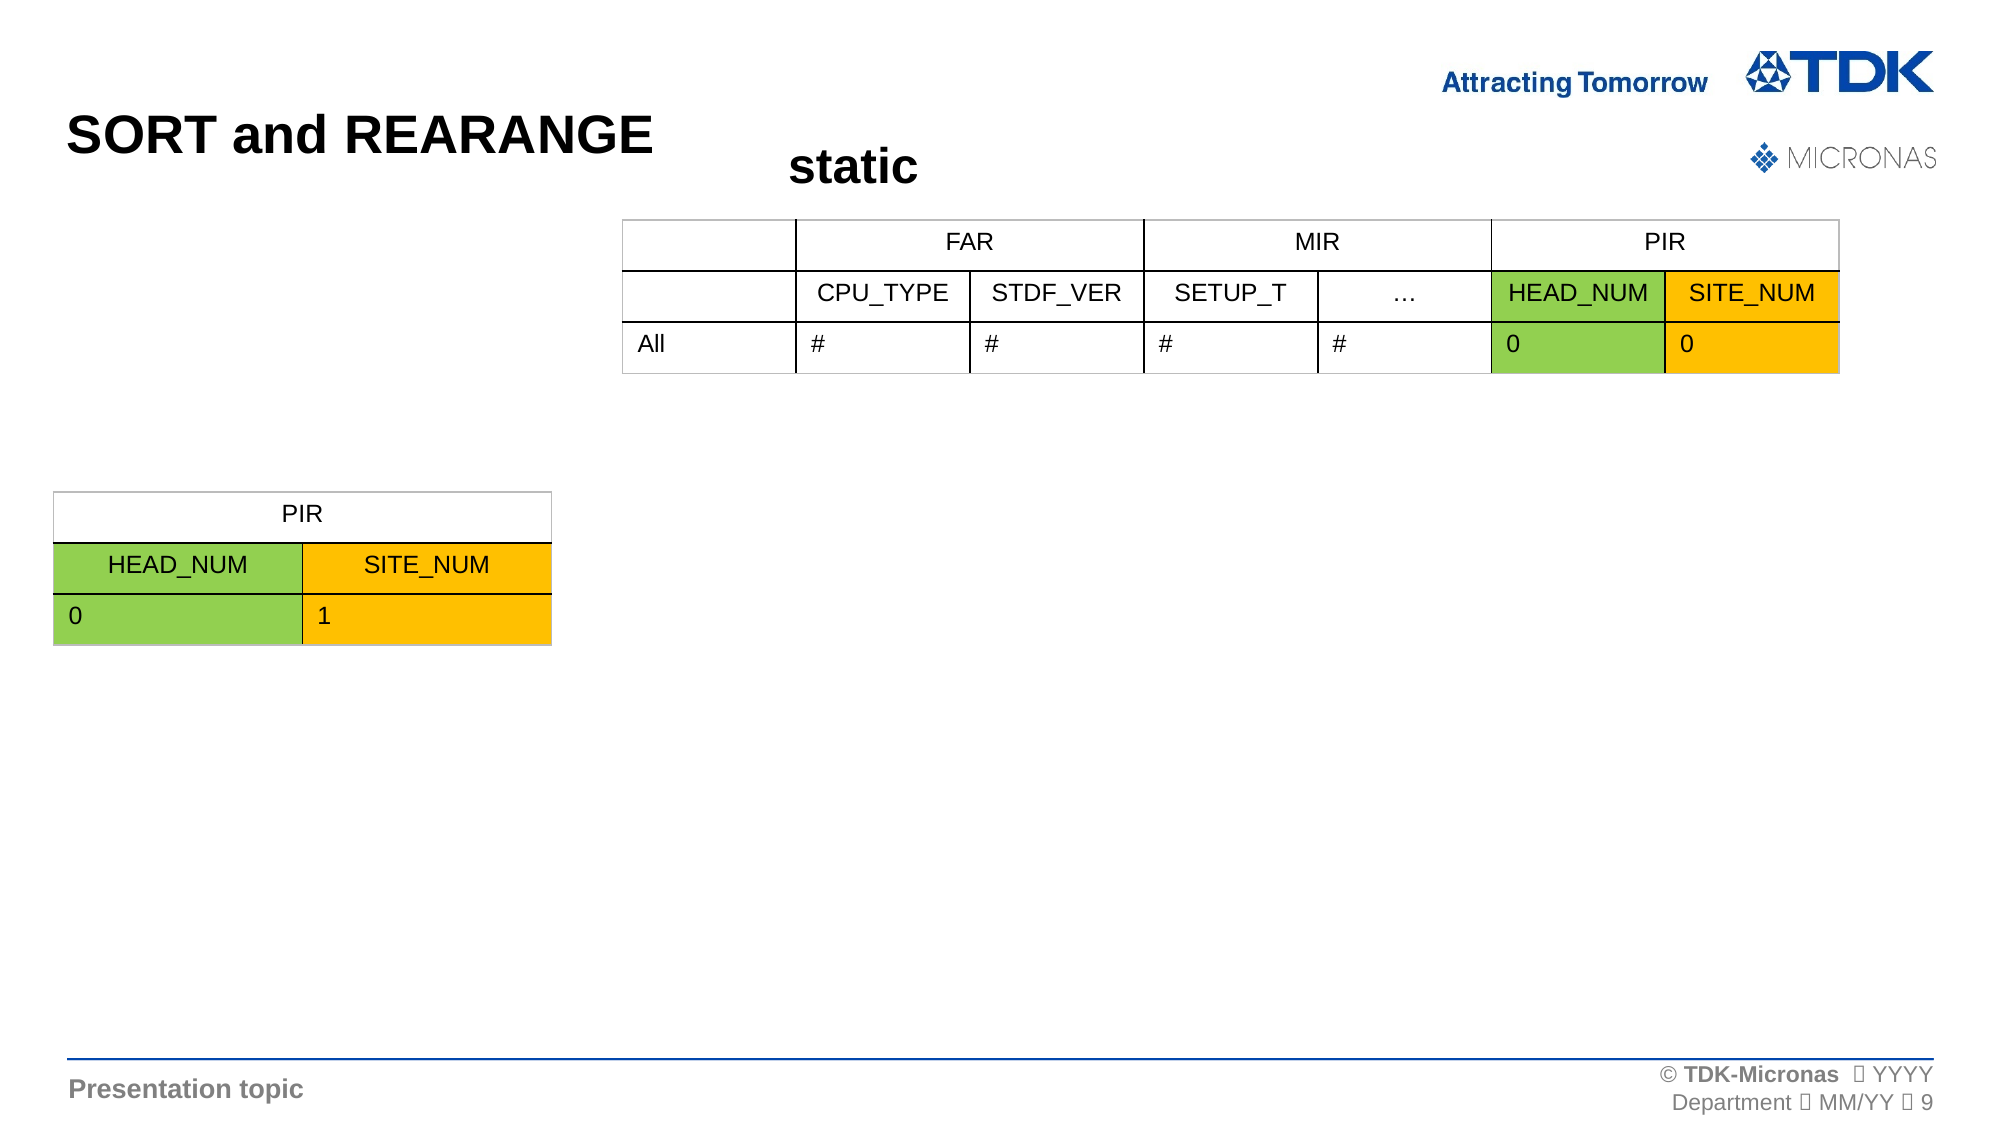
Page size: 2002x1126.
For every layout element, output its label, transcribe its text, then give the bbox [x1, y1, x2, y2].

table_header [623, 221, 795, 270]
table_cell STDF_VER [971, 272, 1143, 321]
table_header PIR [1492, 221, 1838, 270]
table_cell 1 [303, 595, 551, 644]
table_cell … [1319, 272, 1491, 321]
table_cell CPU_TYPE [797, 272, 969, 321]
title SORT and REARANGE [66, 34, 1330, 165]
table_cell # [971, 323, 1143, 373]
table_cell # [1145, 323, 1317, 373]
table_cell 0 [54, 595, 302, 644]
table_cell # [797, 323, 969, 373]
table_cell HEAD_NUM [1492, 272, 1664, 321]
table_cell All [623, 323, 795, 373]
table_cell SITE_NUM [303, 544, 551, 593]
table_header PIR [54, 493, 551, 542]
table_cell [623, 272, 795, 321]
table_cell 0 [1666, 323, 1838, 373]
table_cell HEAD_NUM [54, 544, 302, 593]
picture [1441, 51, 1934, 98]
table_cell SETUP_T [1145, 272, 1317, 321]
table_cell 0 [1492, 323, 1664, 373]
text_box static [773, 126, 934, 201]
table_cell # [1319, 323, 1491, 373]
table_cell SITE_NUM [1666, 272, 1838, 321]
table_header MIR [1145, 221, 1491, 270]
table_header FAR [797, 221, 1143, 270]
picture [1750, 142, 1936, 173]
